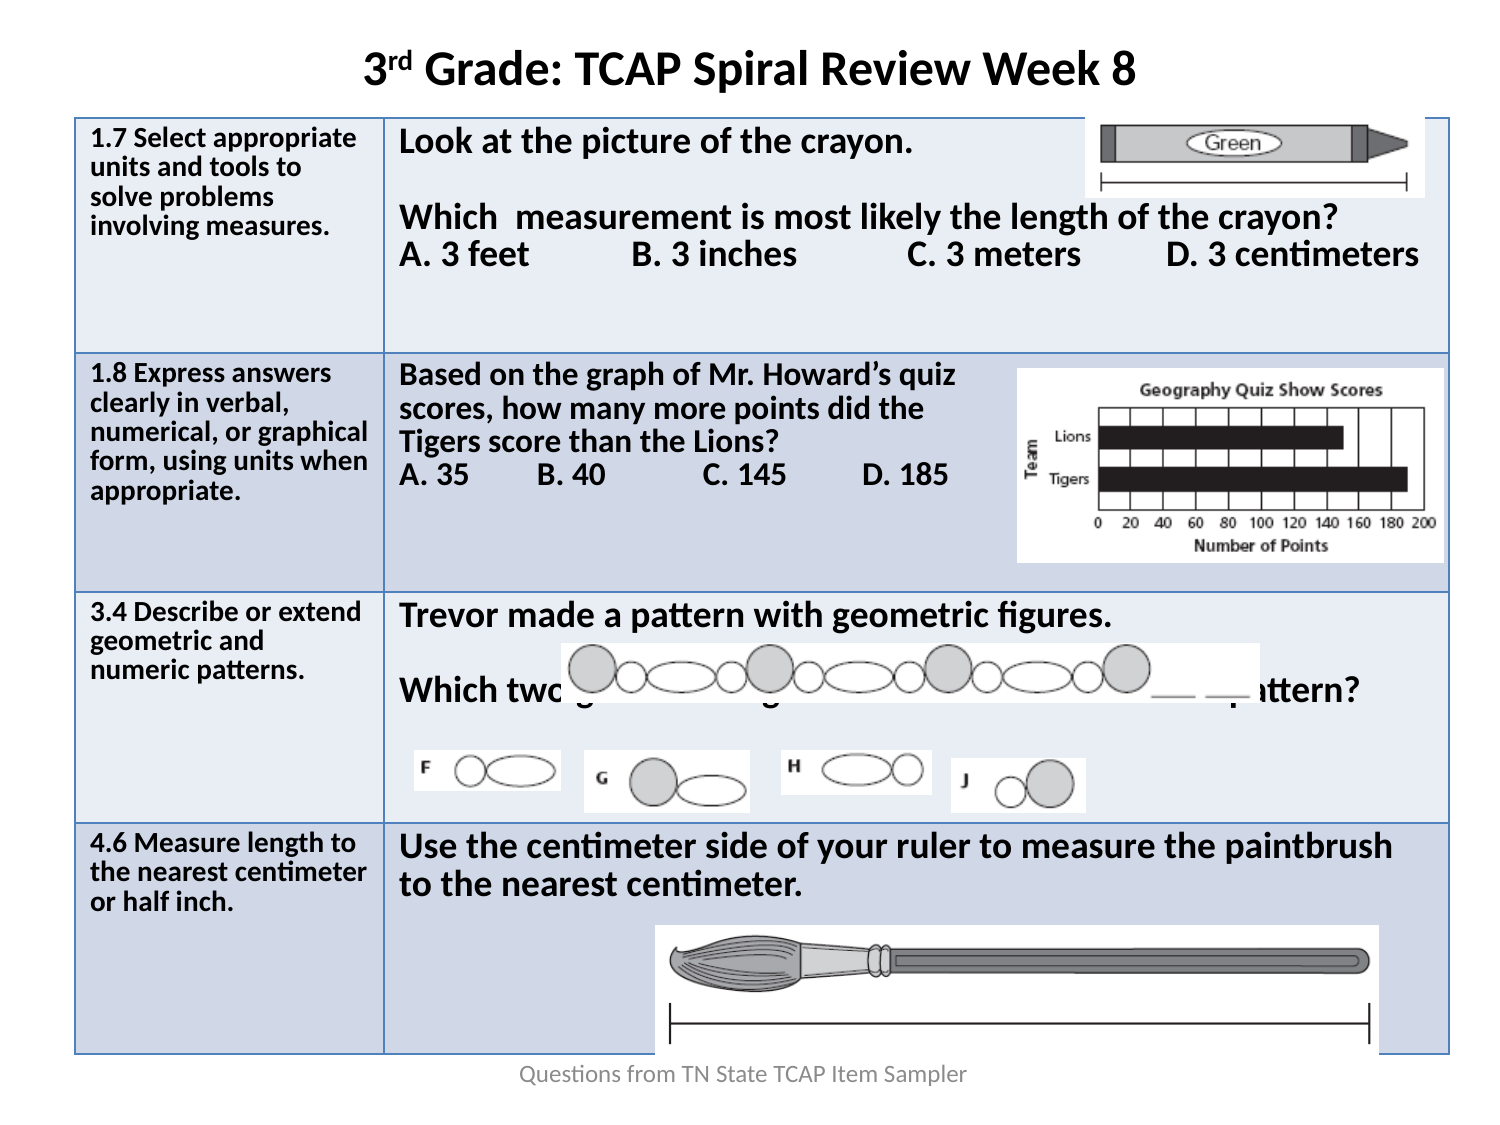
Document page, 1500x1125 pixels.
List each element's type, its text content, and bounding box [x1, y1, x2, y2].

table_cell Trevor made a pattern with geometric figures. Which two geometric figures should come next in his pattern? [385, 593, 1448, 822]
picture [1016, 368, 1444, 563]
table_header Look at the picture of the crayon. Which measurement is most likely the length of the crayon? A. 3 feet B. 3 inches C. 3 meters D. 3 centimeters [385, 119, 1448, 352]
table_cell 4.6 Measure length to the nearest centimeter or half inch. [76, 824, 383, 1053]
table_cell Based on the graph of Mr. Howard’s quiz scores, how many more points did the Tigers score than the Lions? A. 35 B. 40 C. 145 D. 185 [385, 354, 1448, 591]
picture [560, 643, 1260, 704]
table_header 1.7 Select appropriate units and tools to solve problems involving measures. [76, 119, 383, 352]
footer Questions from TN State TCAP Item Sampler [470, 1042, 1018, 1103]
title 3rd Grade: TCAP Spiral Review Week 8 [74, 44, 1426, 86]
picture [1085, 117, 1426, 198]
table_cell 3.4 Describe or extend geometric and numeric patterns. [76, 593, 383, 822]
picture [951, 757, 1087, 814]
picture [654, 924, 1380, 1055]
table_cell Use the centimeter side of your ruler to measure the paintbrush to the nearest centimeter. [385, 824, 1448, 1053]
picture [584, 750, 751, 814]
picture [413, 750, 562, 792]
picture [781, 750, 932, 795]
table_cell 1.8 Express answers clearly in verbal, numerical, or graphical form, using units when appropriate. [76, 354, 383, 591]
